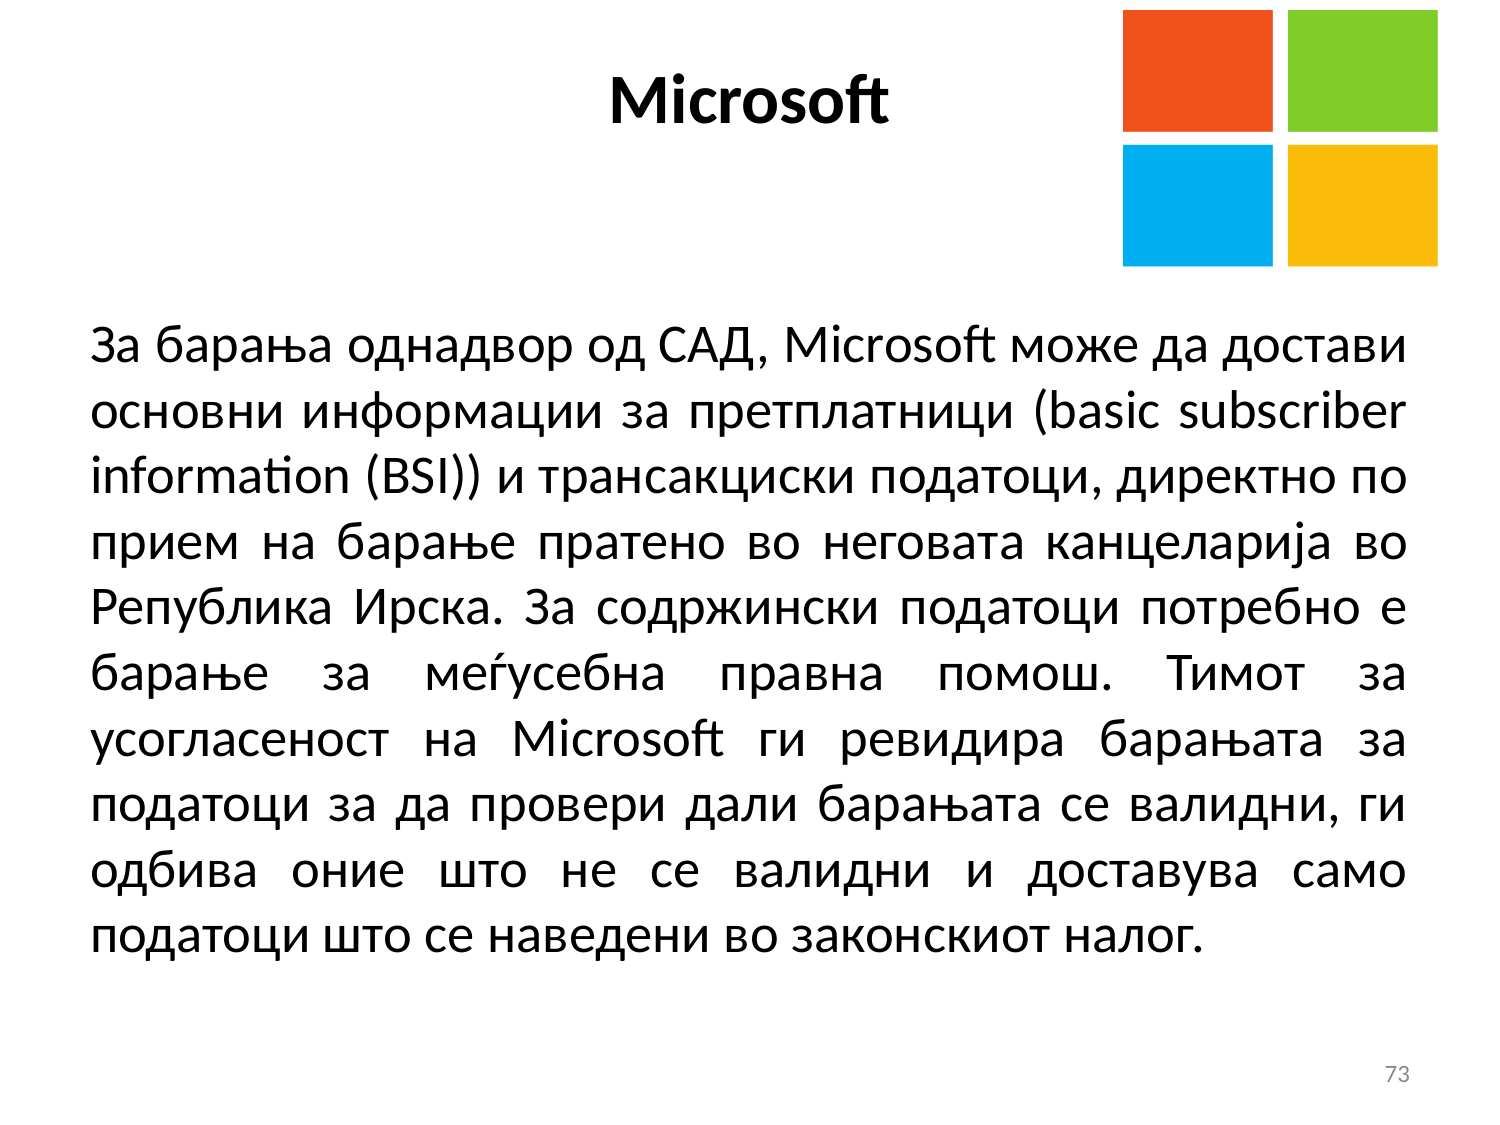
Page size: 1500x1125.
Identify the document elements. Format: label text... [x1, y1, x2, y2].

list За барања однадвор од САД, Microsoft може да достави основни информации за претплатници (basic subscriber information (BSI)) и трансакциски податоци, директно по прием на барање пратено во неговата канцеларија во Република Ирска. За содржински податоци потребно е барање за меѓусебна правна помош. Тимот за усогласеност на Microsoft ги ревидира барањата за податоци за да провери дали барањата се валидни, ги одбива оние што не се валидни и доставува само податоци што се наведени во законскиот налог. [75, 300, 1425, 1043]
picture [688, 0, 1500, 499]
slide_number 73 [1074, 1042, 1425, 1103]
title Microsoft [75, 45, 683, 233]
